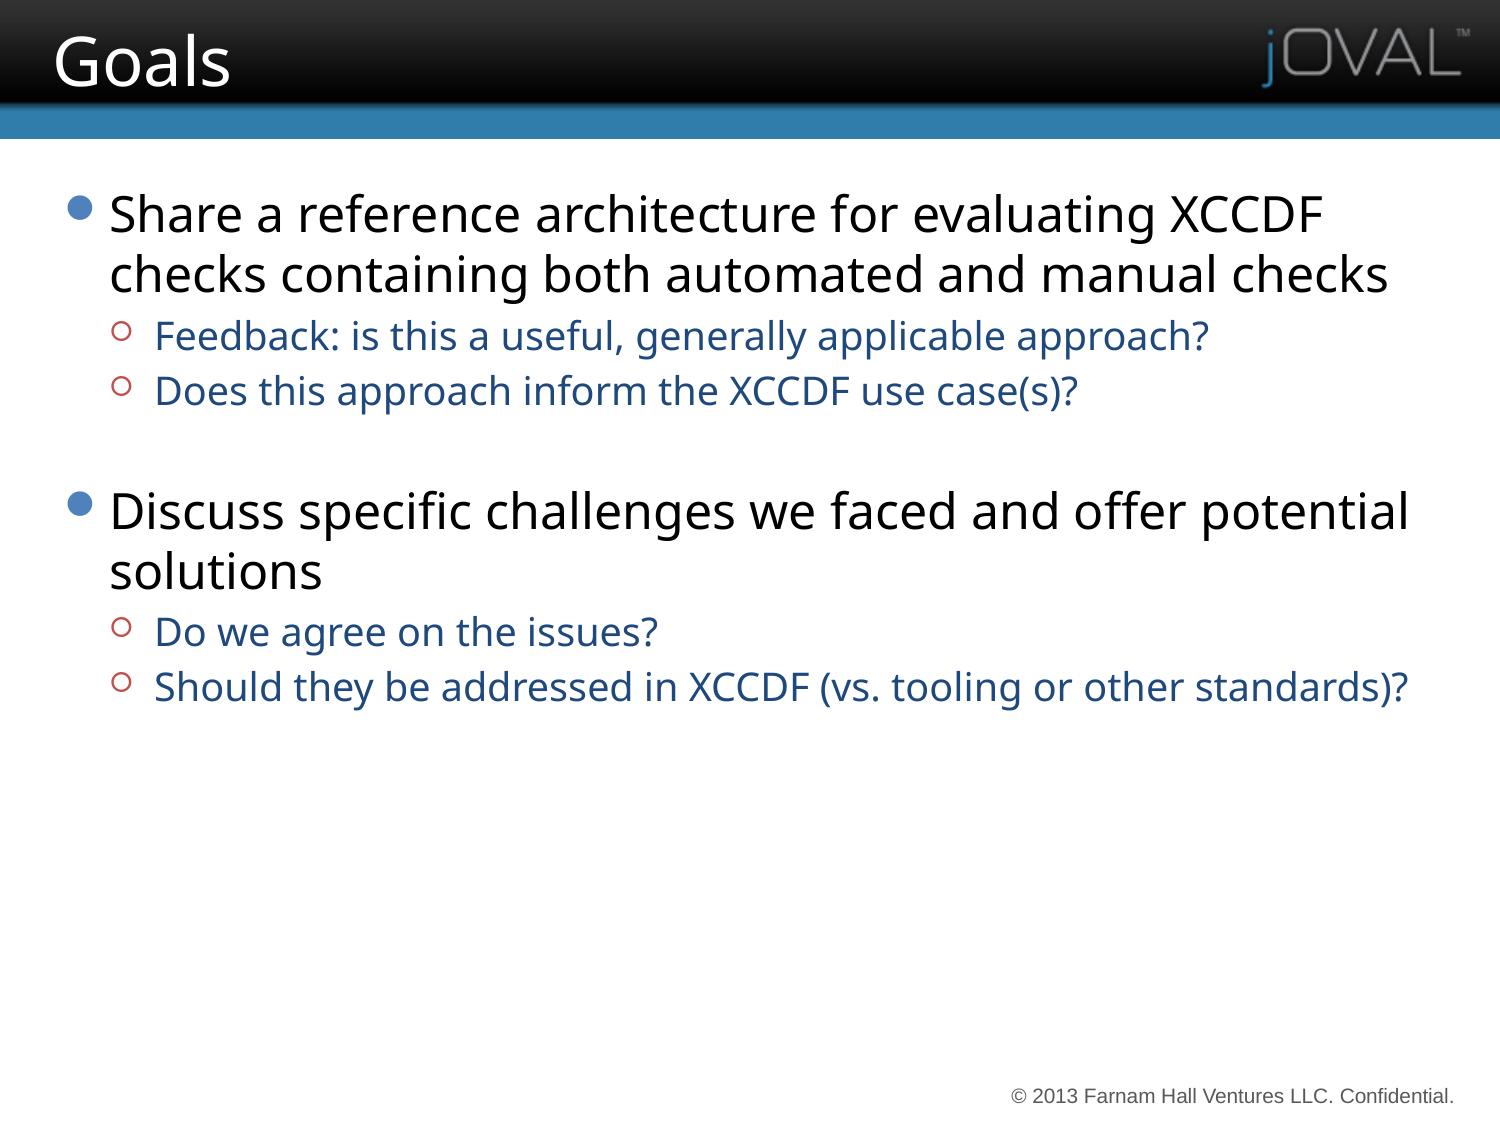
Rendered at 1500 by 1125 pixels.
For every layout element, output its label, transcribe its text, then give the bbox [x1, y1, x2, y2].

list Share a reference architecture for evaluating XCCDF checks containing both automated and manual checks Feedback: is this a useful, generally applicable approach? Does this approach inform the XCCDF use case(s)? Discuss specific challenges we faced and offer potential solutions Do we agree on the issues? Should they be addressed in XCCDF (vs. tooling or other standards)? [49, 175, 1445, 1026]
picture [0, 0, 1500, 139]
footer © 2013 Farnam Hall Ventures LLC. Confidential. [75, 1074, 1475, 1113]
